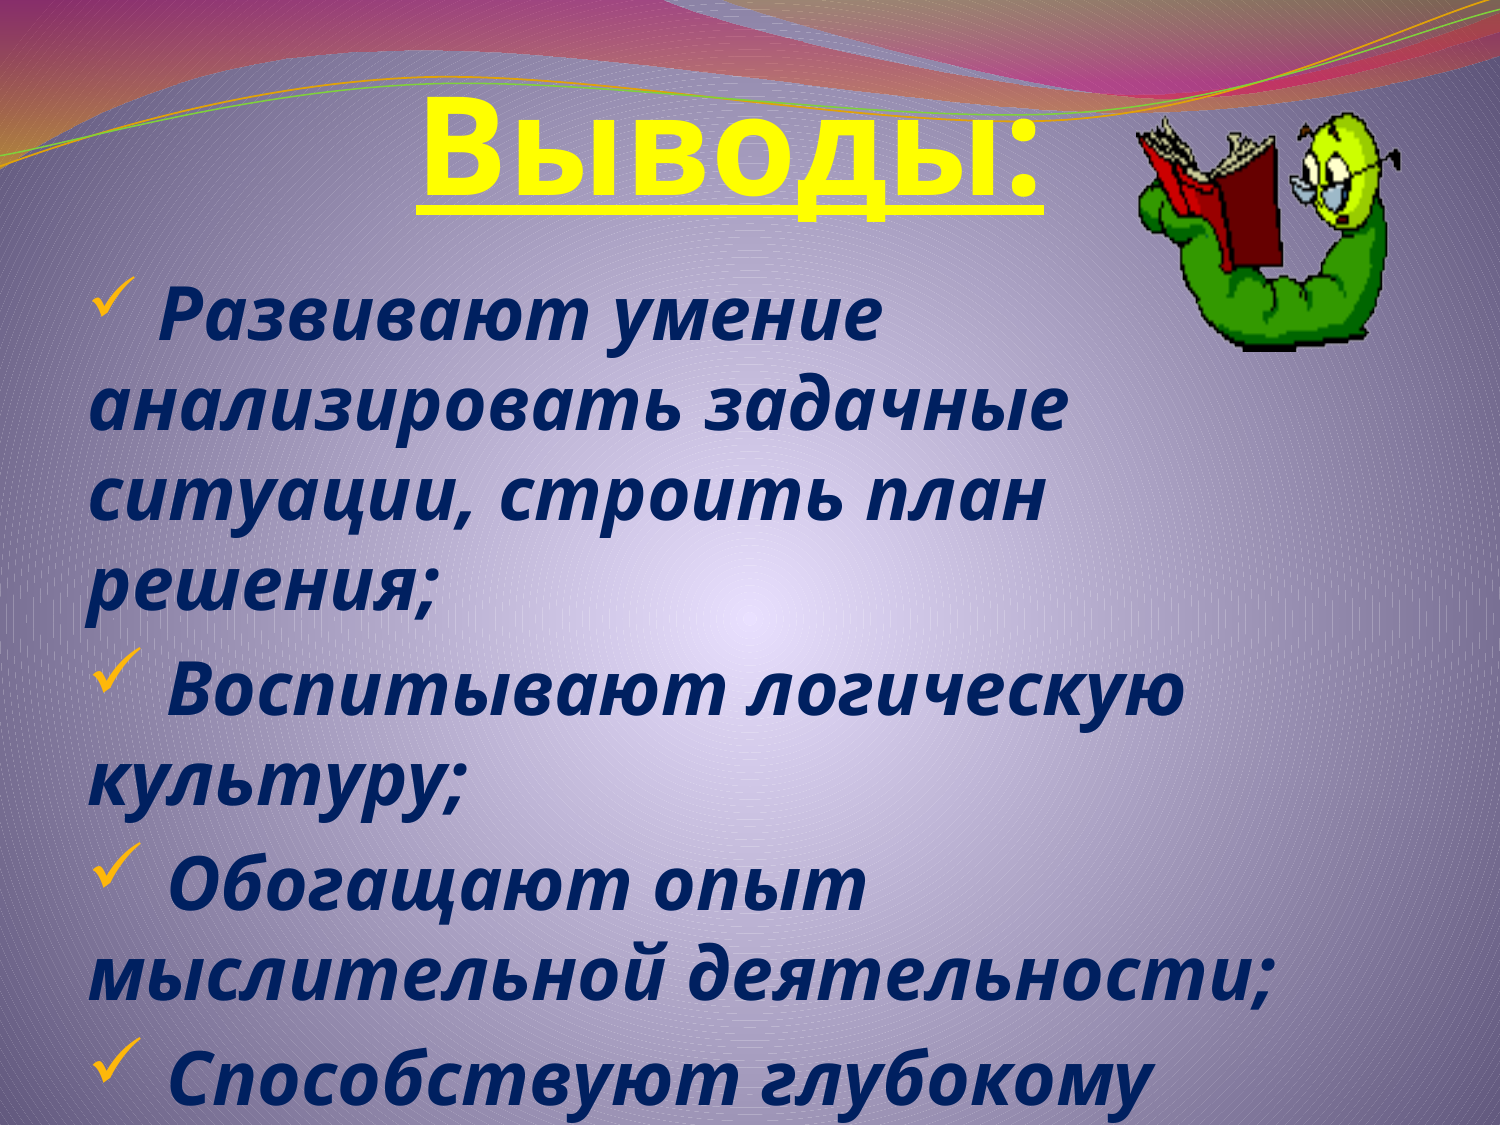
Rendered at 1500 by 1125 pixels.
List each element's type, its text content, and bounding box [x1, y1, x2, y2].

title Выводы: [87, 0, 1376, 223]
subtitle Развивают умение анализировать задачные ситуации, строить план решения; Воспитывают логическую культуру; Обогащают опыт мыслительной деятельности; Способствуют глубокому пониманию школьной программы и расширению кругозора. [87, 257, 1376, 1090]
picture [1136, 23, 1407, 352]
